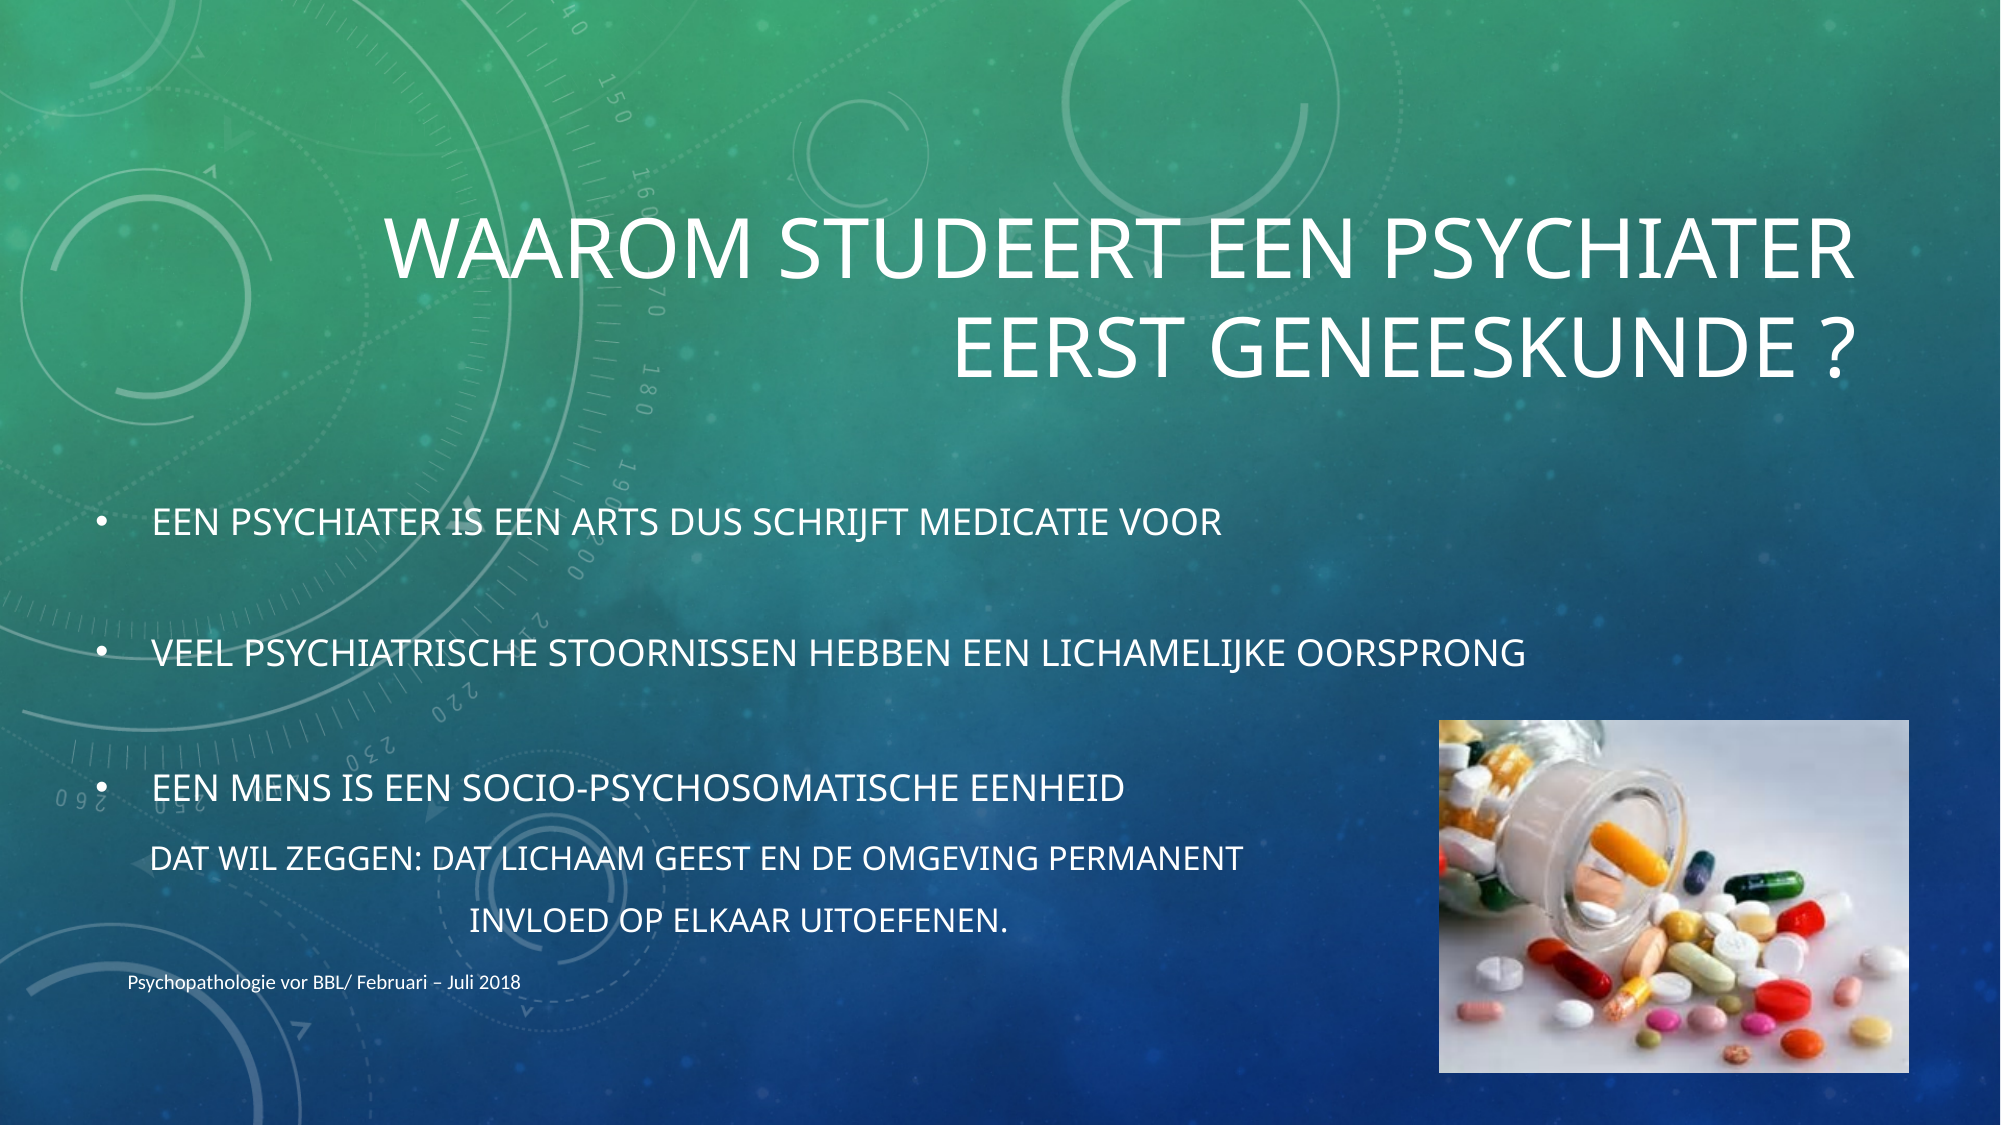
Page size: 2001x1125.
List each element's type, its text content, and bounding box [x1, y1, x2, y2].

footer Psychopathologie vor BBL/ Februari – Juli 2018 [112, 963, 1397, 1025]
subtitle Een psychiater is een arts dus schrijft medicatie voor Veel psychiatrische stoornissen hebben een lichamelijke oorsprong Een mens is een socio-psychosomatische eenheid dat wil zeggen: dat lichaam geest en de omgeving permanent invloed op elkaar uitoefenen. [80, 491, 1831, 950]
title Waarom studeert een psychiater eerst geneeskunde ? [245, 56, 1872, 403]
picture [0, 0, 2001, 1125]
